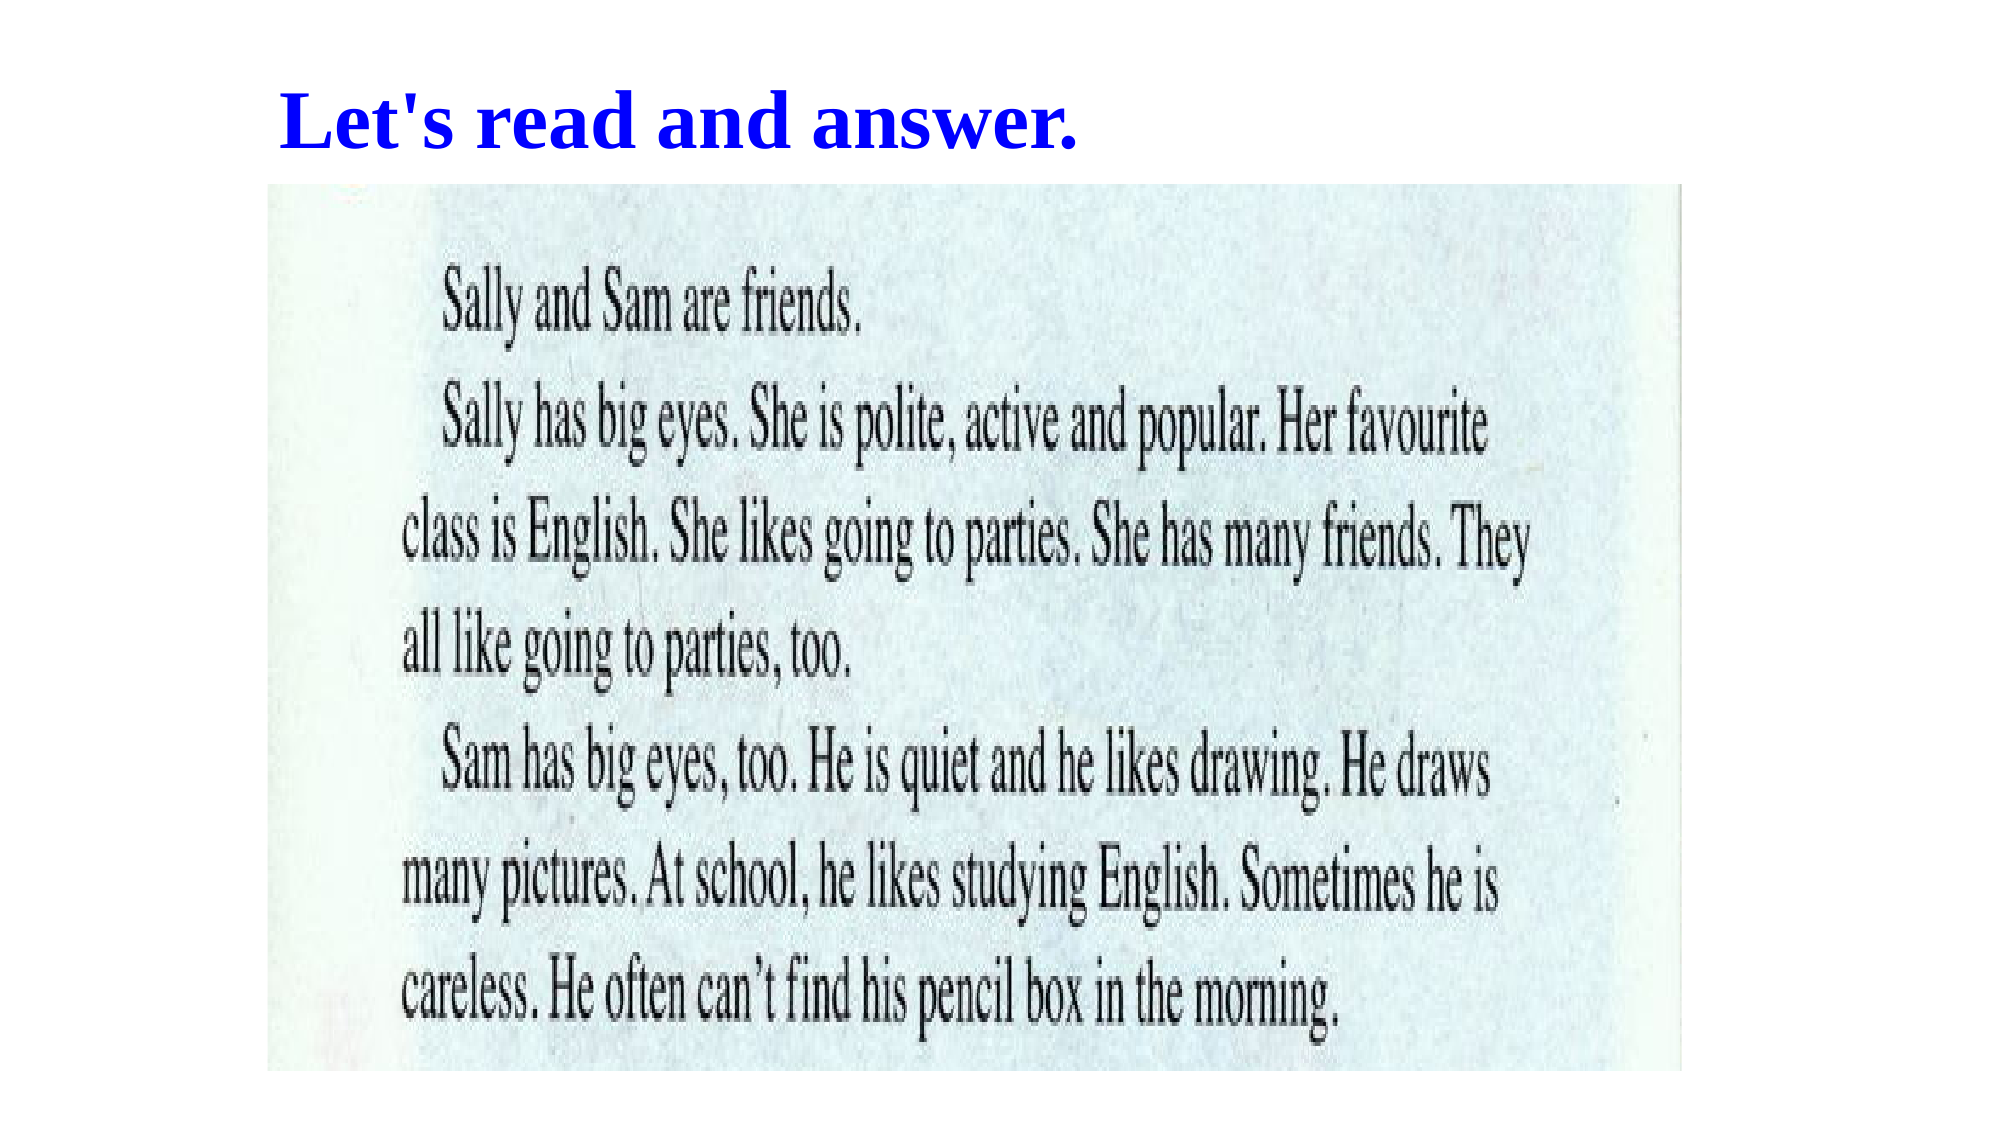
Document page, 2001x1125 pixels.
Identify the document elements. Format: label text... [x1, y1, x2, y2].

text_box Let's read and answer. [264, 58, 1213, 173]
picture [267, 184, 1682, 1071]
